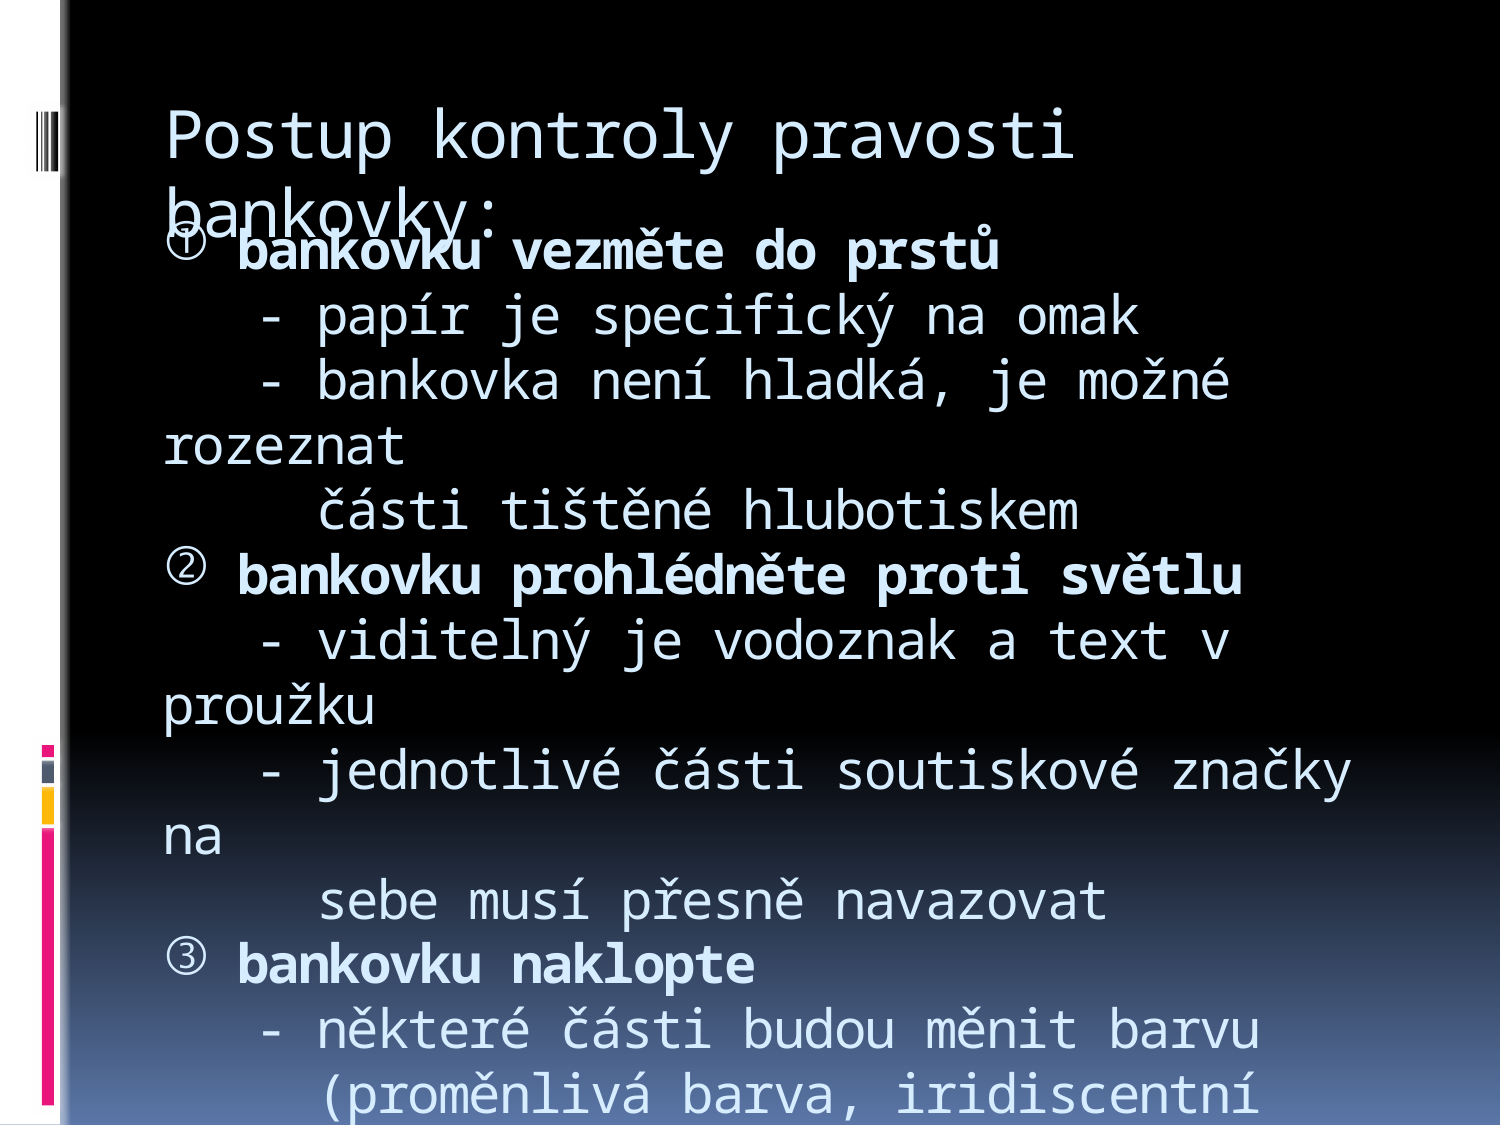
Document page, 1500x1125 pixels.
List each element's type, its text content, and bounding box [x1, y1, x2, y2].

title Postup kontroly pravosti bankovky: [150, 83, 1425, 234]
text_box bankovku vezměte do prstů - papír je specifický na omak - bankovka není hladká, je možné rozeznat části tištěné hlubotiskem bankovku prohlédněte proti světlu - viditelný je vodoznak a text v proužku - jednotlivé části soutiskové značky na sebe musí přesně navazovat bankovku naklopte - některé části budou měnit barvu (proměnlivá barva, iridiscentní pruh) - v políčku na rameni osobnosti je vidět skrytý obrazec s hodnotou bankovky [147, 207, 1423, 1083]
